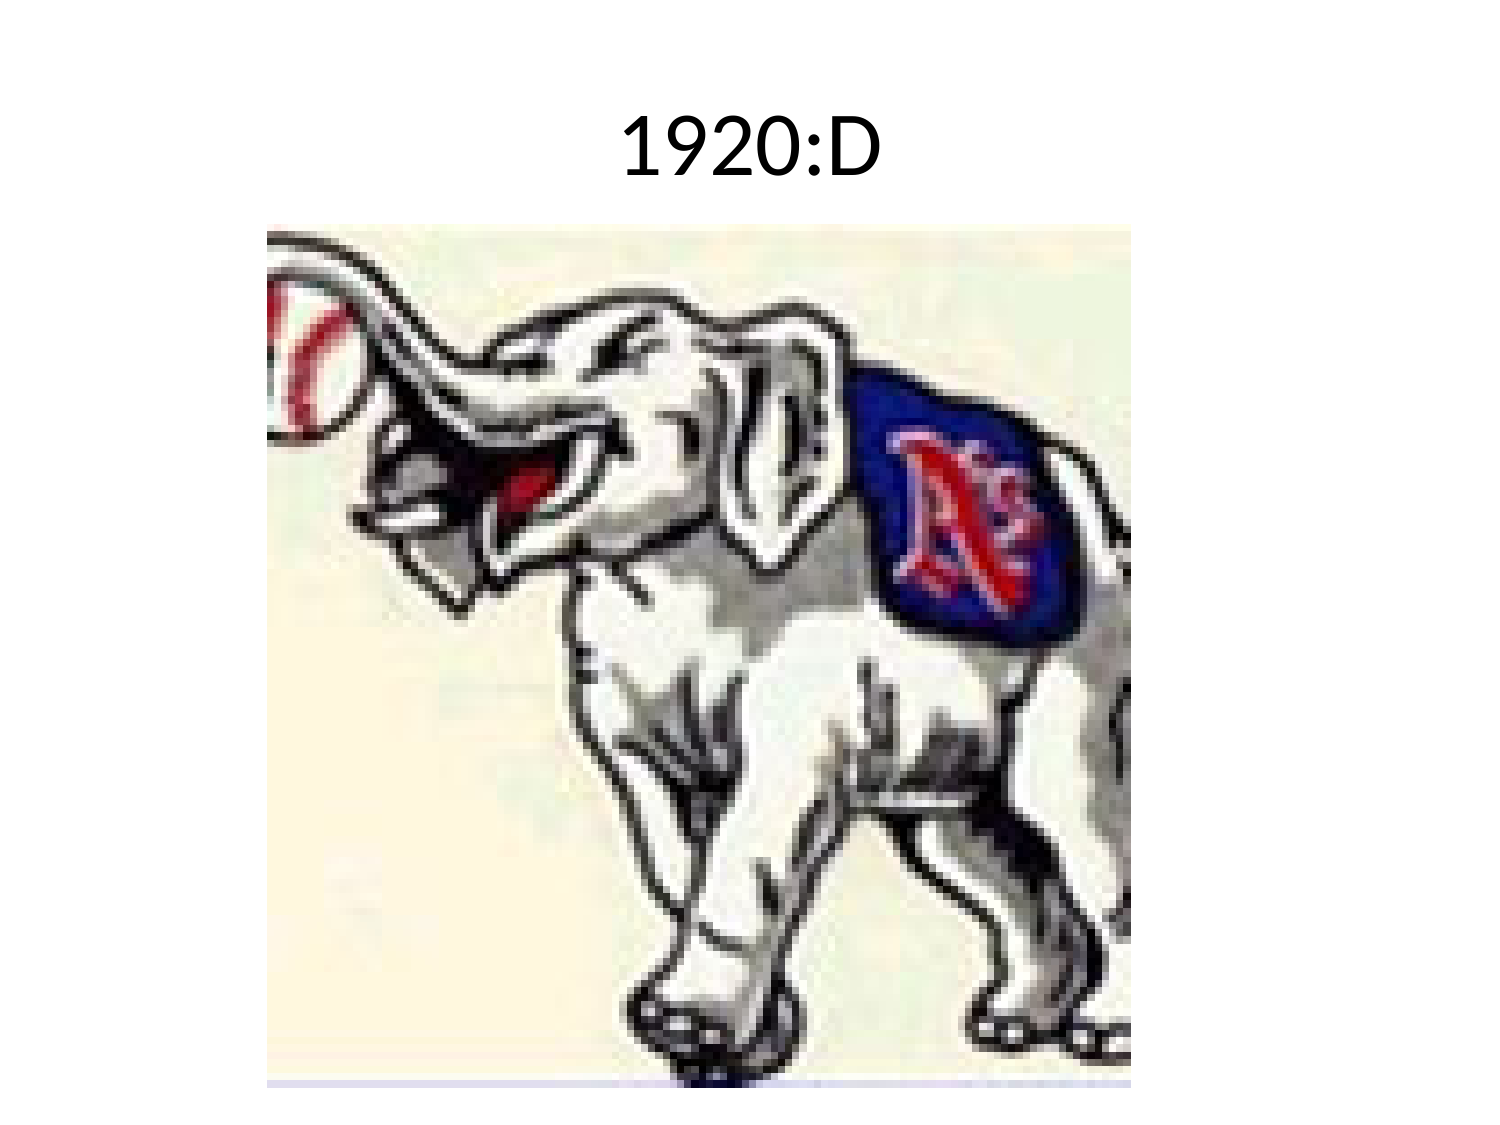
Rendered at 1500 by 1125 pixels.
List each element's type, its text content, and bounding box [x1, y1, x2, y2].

title 1920:D [75, 45, 1425, 233]
picture [267, 224, 1131, 1088]
